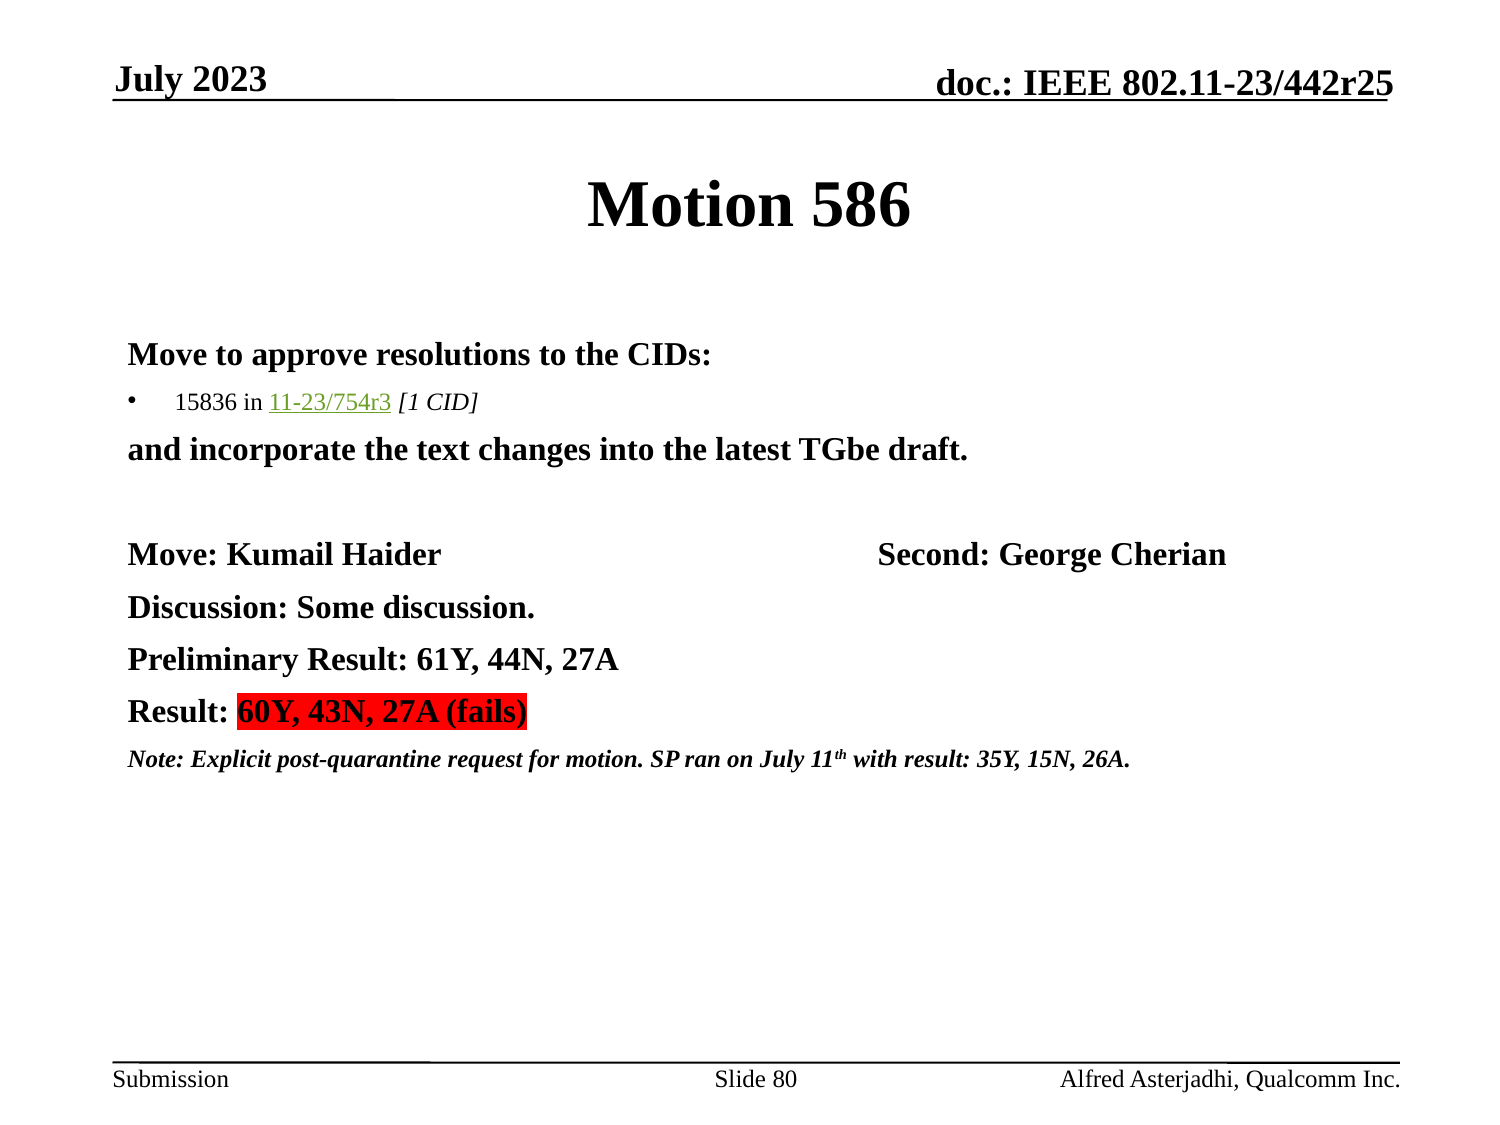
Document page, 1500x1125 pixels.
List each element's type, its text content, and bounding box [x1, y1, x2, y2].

slide_number Slide 80 [712, 1061, 800, 1123]
list Move to approve resolutions to the CIDs: 15836 in 11-23/754r3 [1 CID] and incorporate the text changes into the latest TGbe draft. Move: Kumail Haider Second: George Cherian Discussion: Some discussion. Preliminary Result: 61Y, 44N, 27A Result: 60Y, 43N, 27A (fails) Note: Explicit post-quarantine request for motion. SP ran on July 11th with result: 35Y, 15N, 26A. [112, 324, 1388, 1063]
title Motion 586 [112, 112, 1388, 288]
footer Alfred Asterjadhi, Qualcomm Inc. [878, 1061, 1402, 1093]
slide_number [114, 54, 423, 100]
